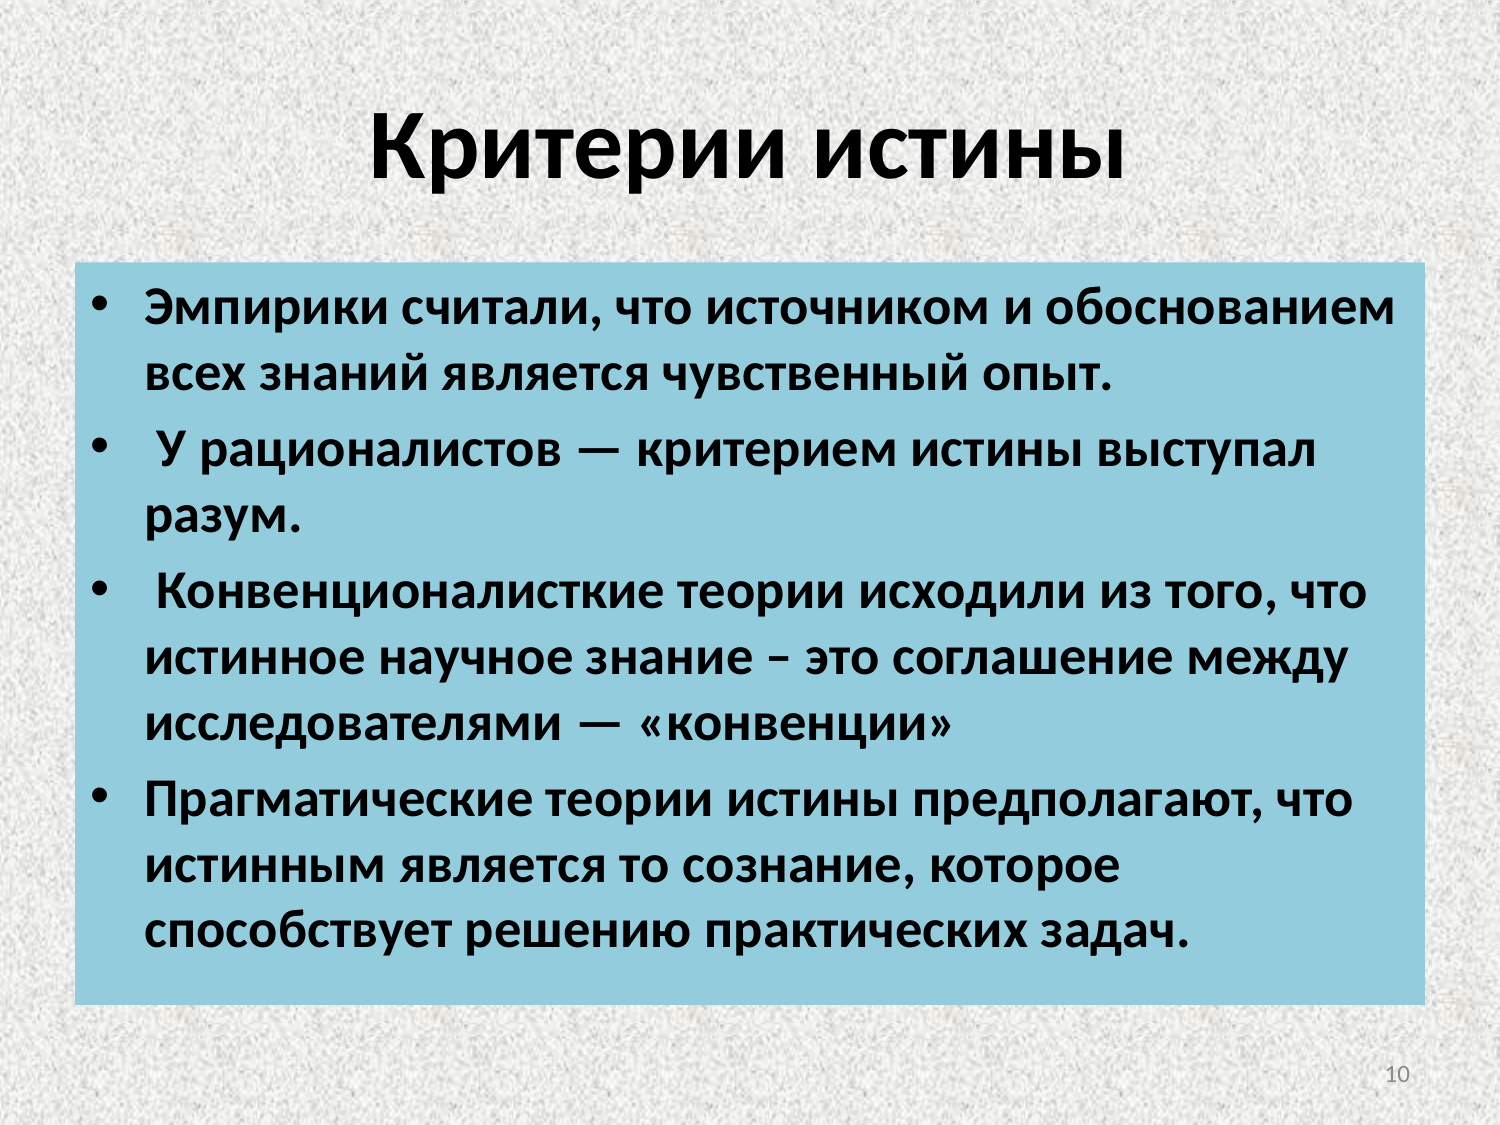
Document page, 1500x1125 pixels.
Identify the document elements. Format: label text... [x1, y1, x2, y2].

list Эмпирики считали, что источником и обоснованием всех знаний является чувственный опыт. У рационалистов — критерием истины выступал разум. Конвенционалисткие теории исходили из того, что истинное научное знание – это соглашение между исследователями — «конвенции» Прагматические теории истины предполагают, что истинным является то сознание, которое способствует решению практических задач. [75, 262, 1425, 1005]
title Критерии истины [75, 45, 1425, 233]
picture [0, 0, 1500, 1125]
slide_number 10 [1074, 1042, 1425, 1103]
